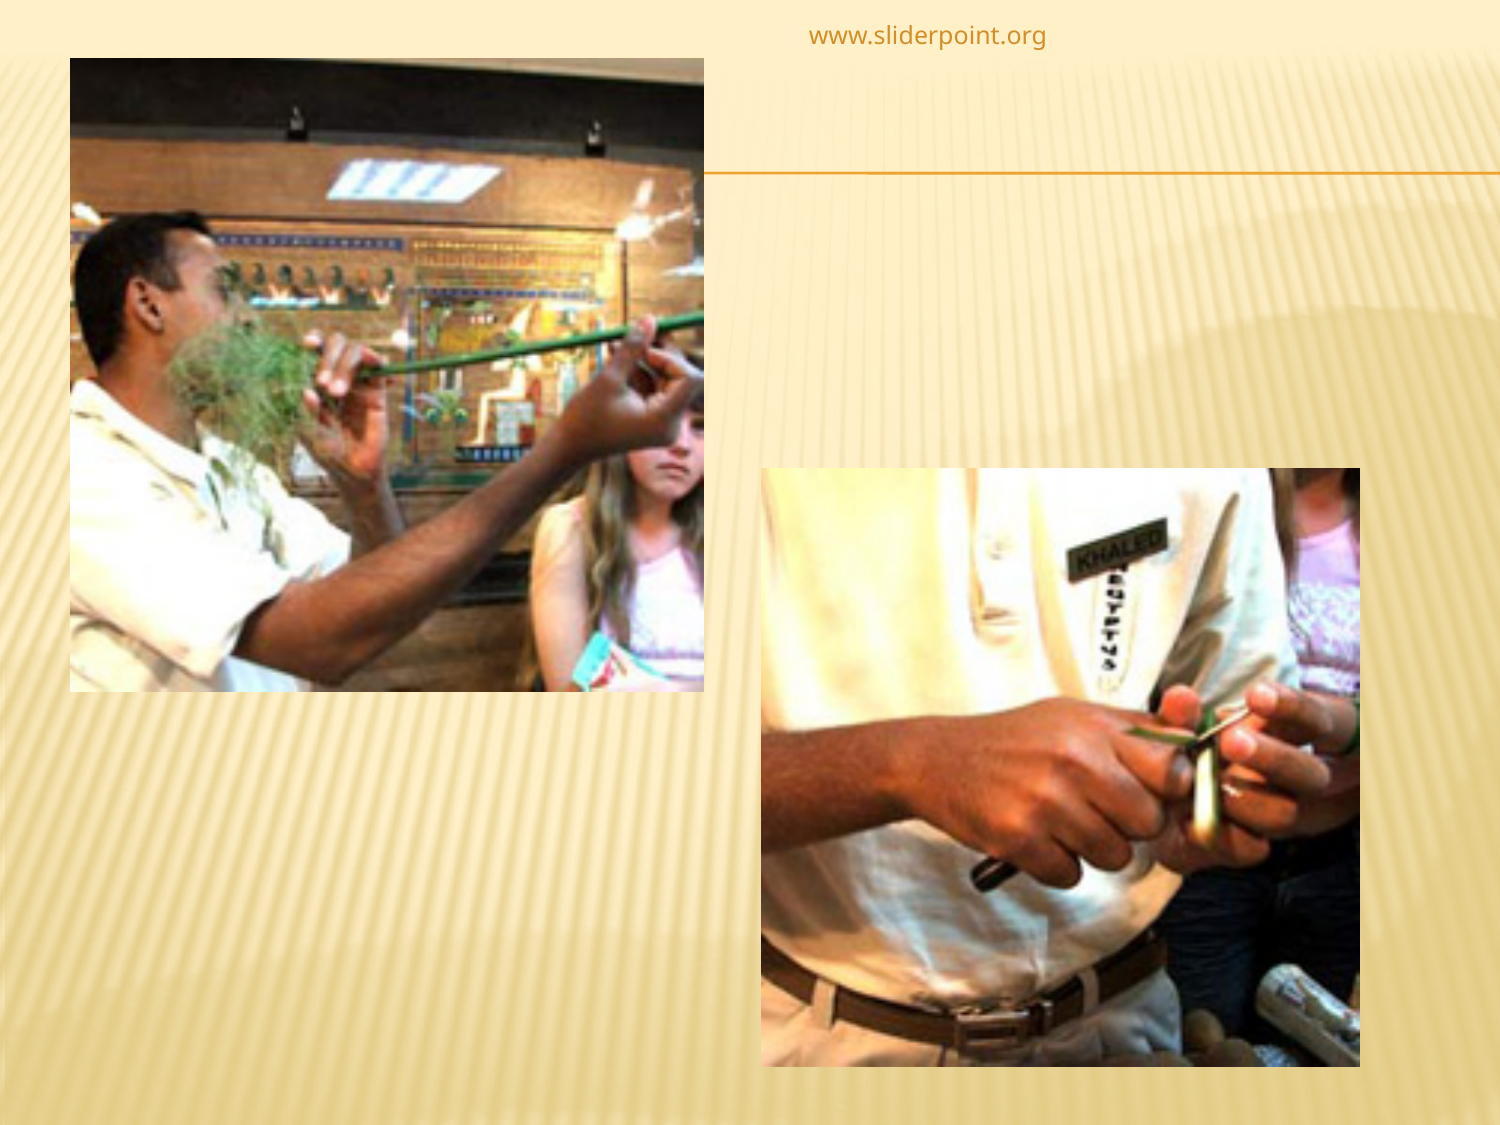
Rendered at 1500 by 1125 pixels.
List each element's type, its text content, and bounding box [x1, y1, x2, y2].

picture [69, 58, 704, 692]
picture [761, 468, 1360, 1067]
footer www.sliderpoint.org [512, 12, 1063, 60]
